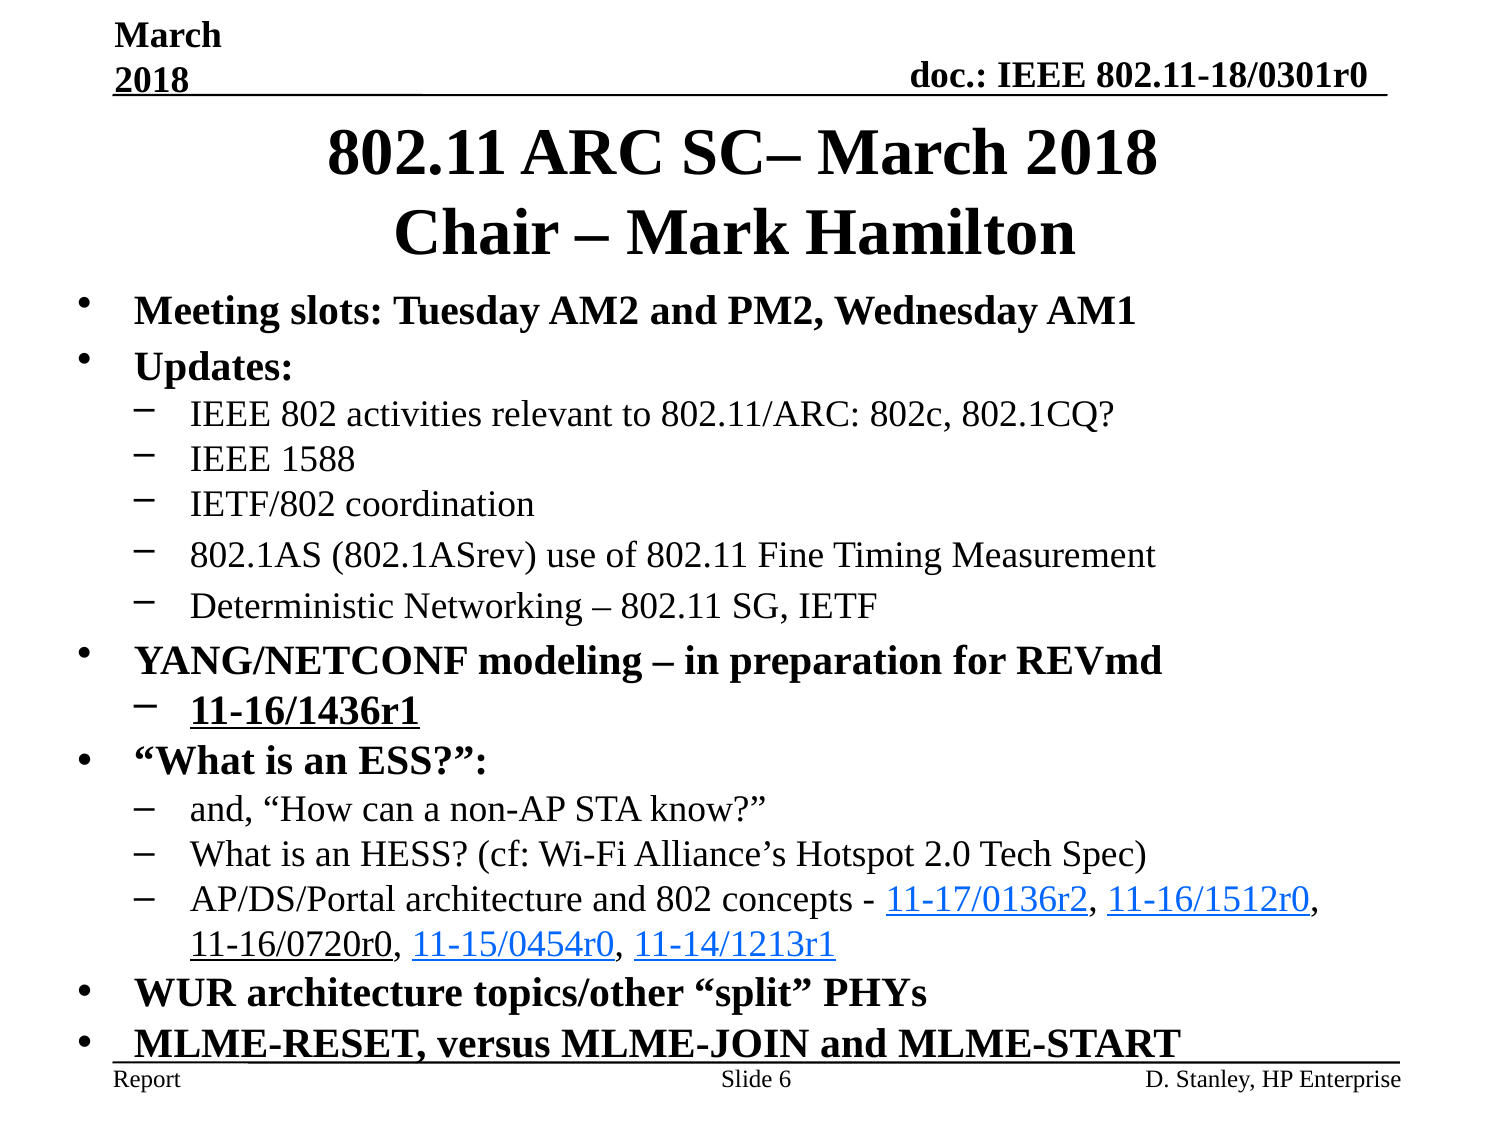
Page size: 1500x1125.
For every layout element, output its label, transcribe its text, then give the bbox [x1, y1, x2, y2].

slide_number Slide 6 [712, 1062, 800, 1093]
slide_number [114, 54, 274, 100]
title 802.11 ARC SC– March 2018 Chair – Mark Hamilton [12, 137, 1475, 238]
footer D. Stanley, HP Enterprise [1110, 1062, 1402, 1093]
list Meeting slots: Tuesday AM2 and PM2, Wednesday AM1 Updates: IEEE 802 activities relevant to 802.11/ARC: 802c, 802.1CQ? IEEE 1588 IETF/802 coordination 802.1AS (802.1ASrev) use of 802.11 Fine Timing Measurement Deterministic Networking – 802.11 SG, IETF YANG/NETCONF modeling – in preparation for REVmd 11-16/1436r1 “What is an ESS?”: and, “How can a non-AP STA know?” What is an HESS? (cf: Wi-Fi Alliance’s Hotspot 2.0 Tech Spec) AP/DS/Portal architecture and 802 concepts - 11-17/0136r2, 11-16/1512r0, 11-16/0720r0, 11-15/0454r0, 11-14/1213r1 WUR architecture topics/other “split” PHYs MLME-RESET, versus MLME-JOIN and MLME-START [62, 275, 1488, 1088]
